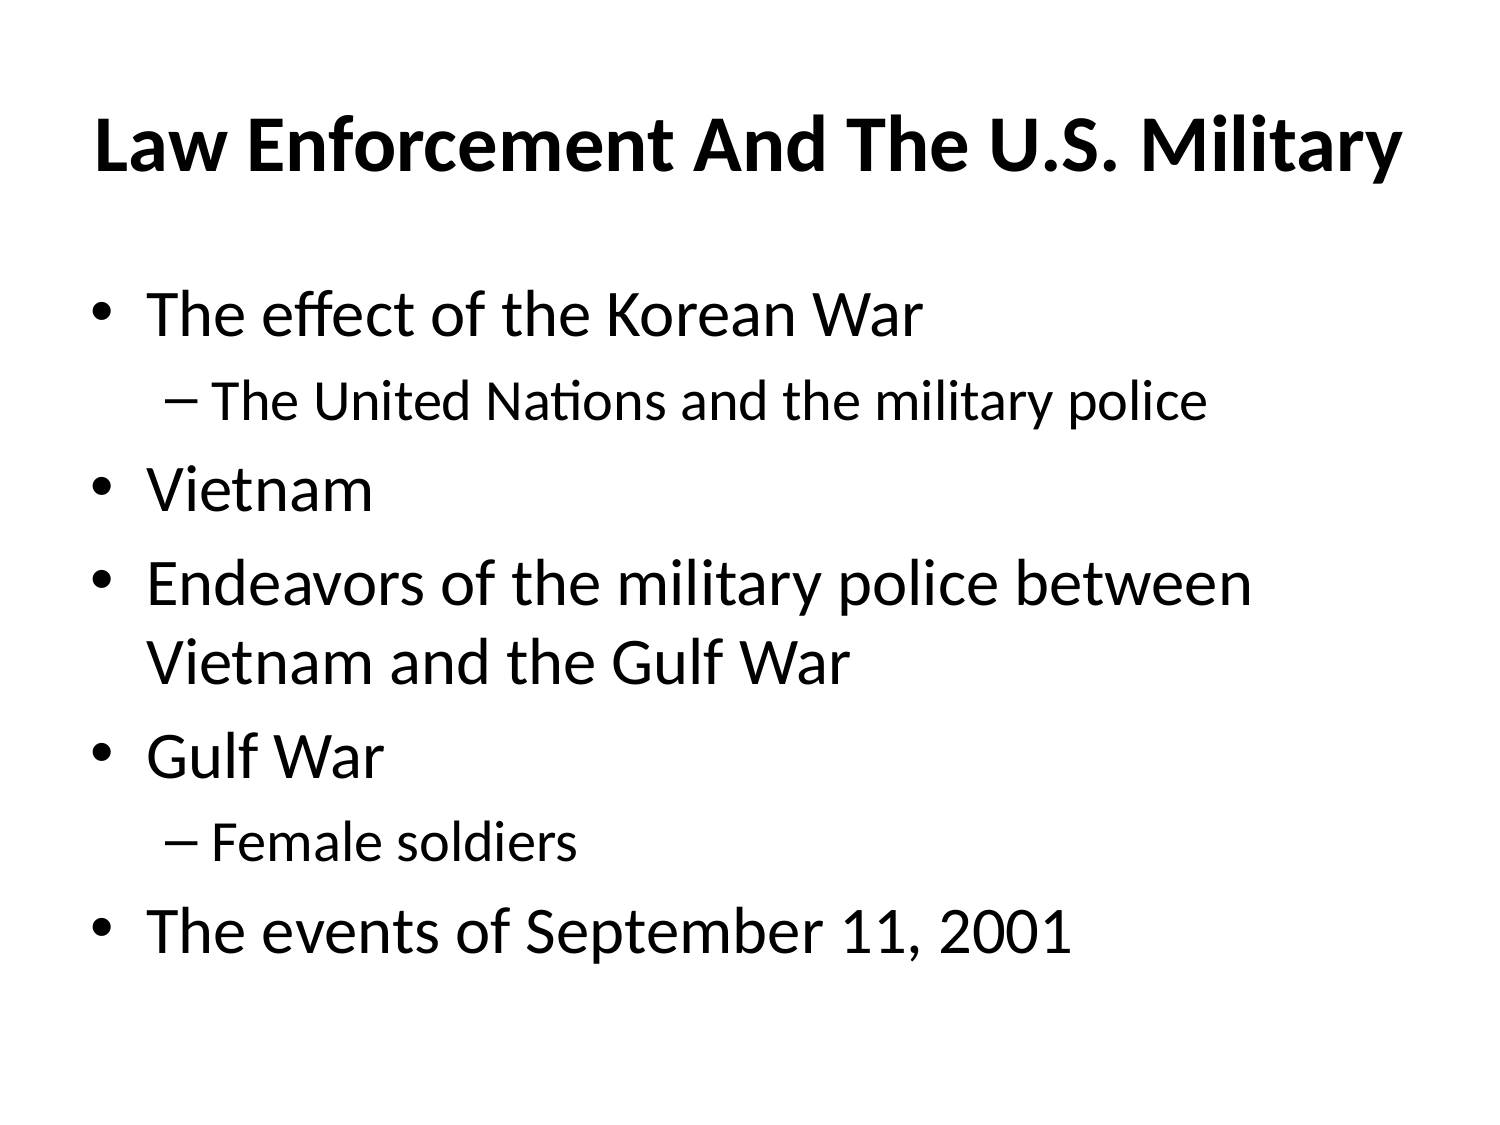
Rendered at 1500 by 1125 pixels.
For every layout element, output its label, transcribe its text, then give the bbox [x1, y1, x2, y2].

title Law Enforcement And The U.S. Military [75, 45, 1425, 233]
list The effect of the Korean War The United Nations and the military police Vietnam Endeavors of the military police between Vietnam and the Gulf War Gulf War Female soldiers The events of September 11, 2001 [75, 262, 1425, 1005]
